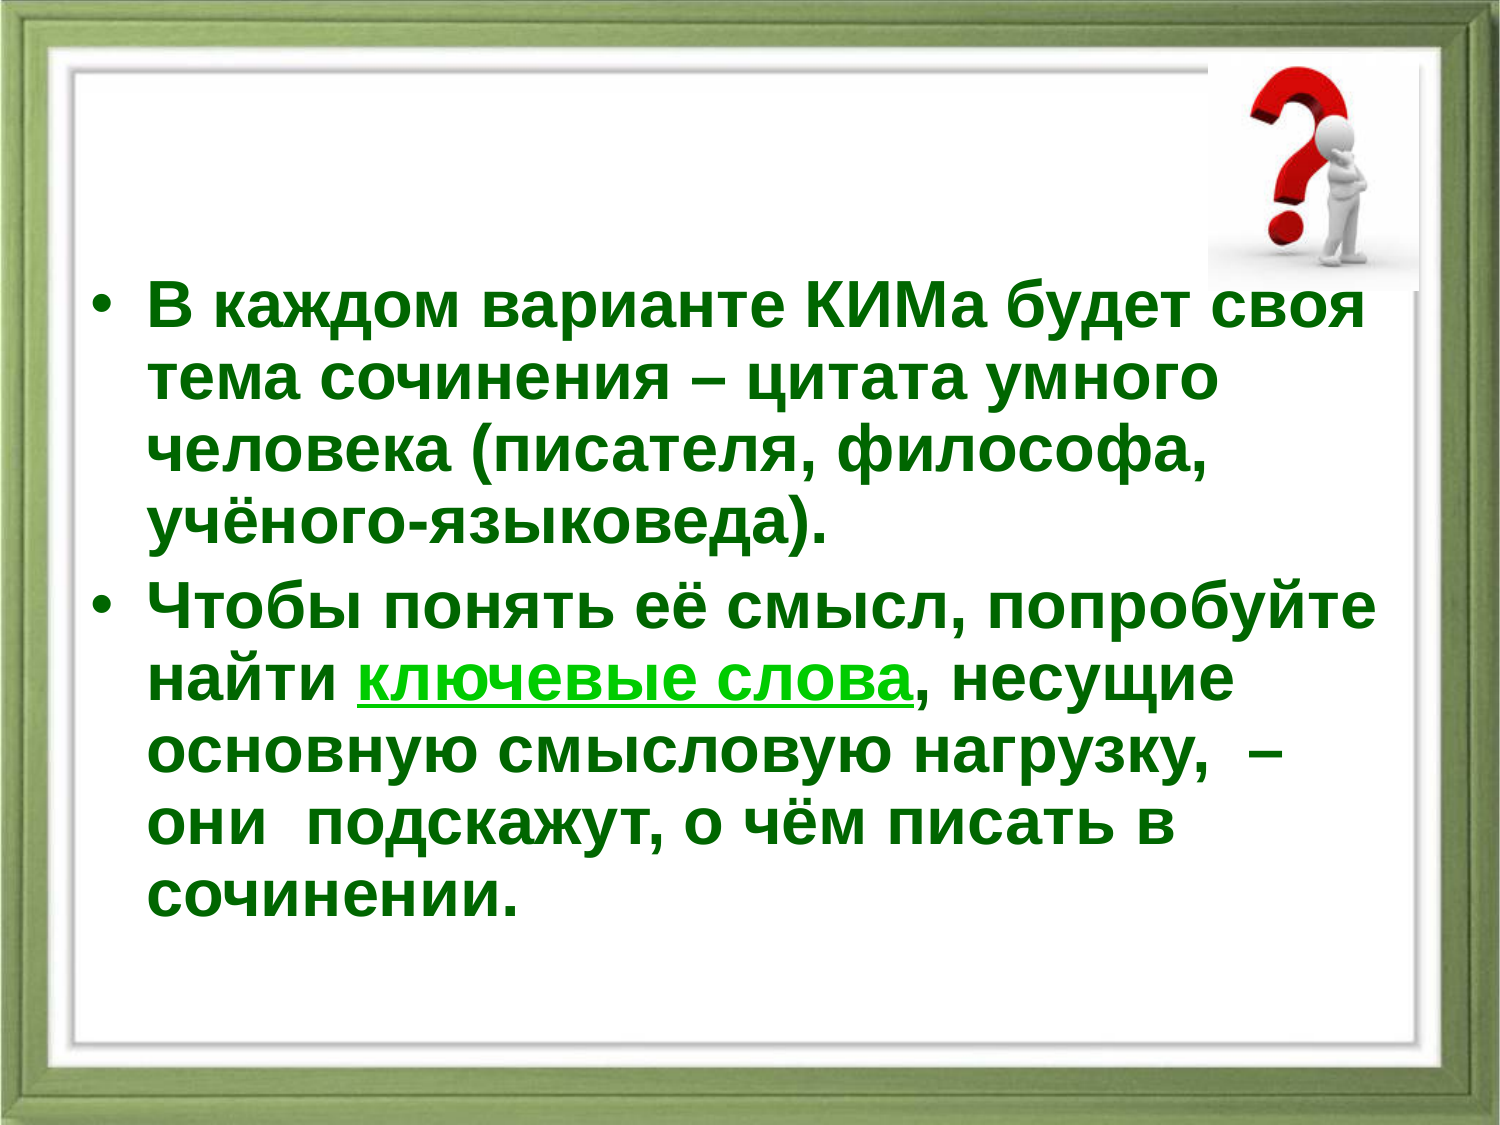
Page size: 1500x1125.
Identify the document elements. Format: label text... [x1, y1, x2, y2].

list В каждом варианте КИМа будет своя тема сочинения – цитата умного человека (писателя, философа, учёного-языковеда). Чтобы понять её смысл, попробуйте найти ключевые слова, несущие основную смысловую нагрузку, – они подскажут, о чём писать в сочинении. [74, 262, 1426, 1006]
picture [0, 0, 1500, 1125]
